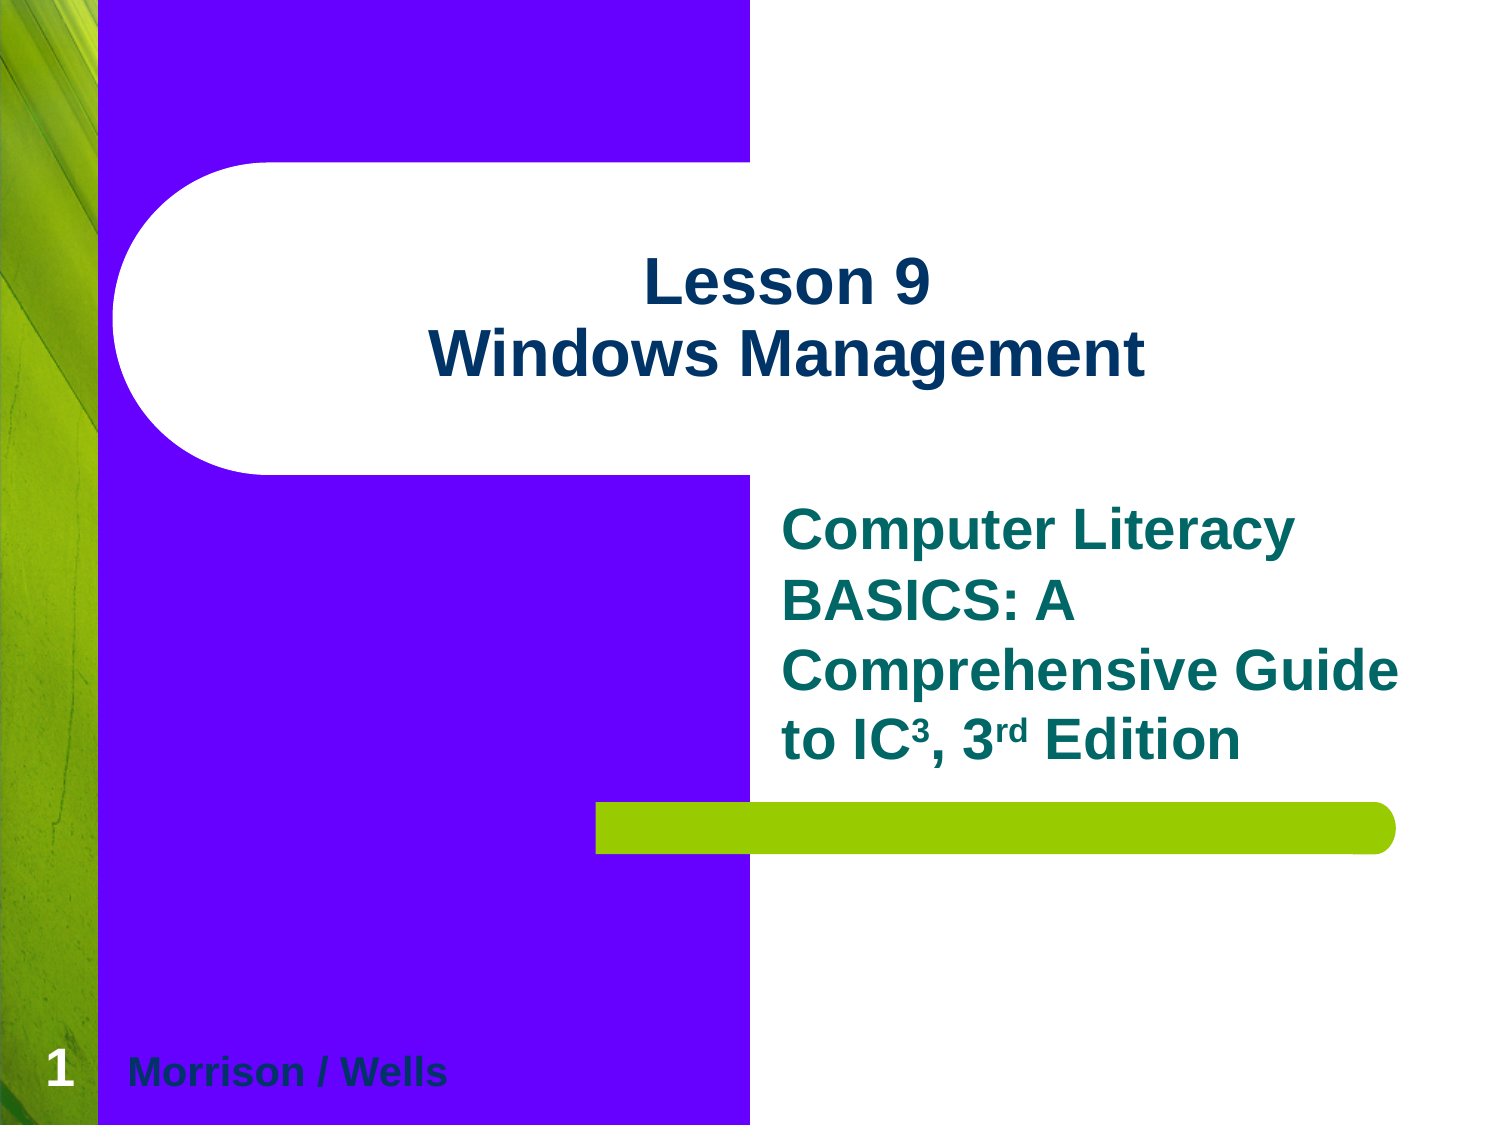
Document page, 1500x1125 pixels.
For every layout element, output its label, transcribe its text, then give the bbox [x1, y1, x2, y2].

text_box [99, 1025, 538, 1086]
text_box Morrison / Wells [112, 1037, 525, 1103]
title Lesson 9 Windows Management [112, 162, 1463, 476]
subtitle Computer Literacy BASICS: A Comprehensive Guide to IC3, 3rd Edition [766, 479, 1463, 780]
slide_number 1 [12, 1024, 110, 1106]
picture [0, 0, 98, 1125]
